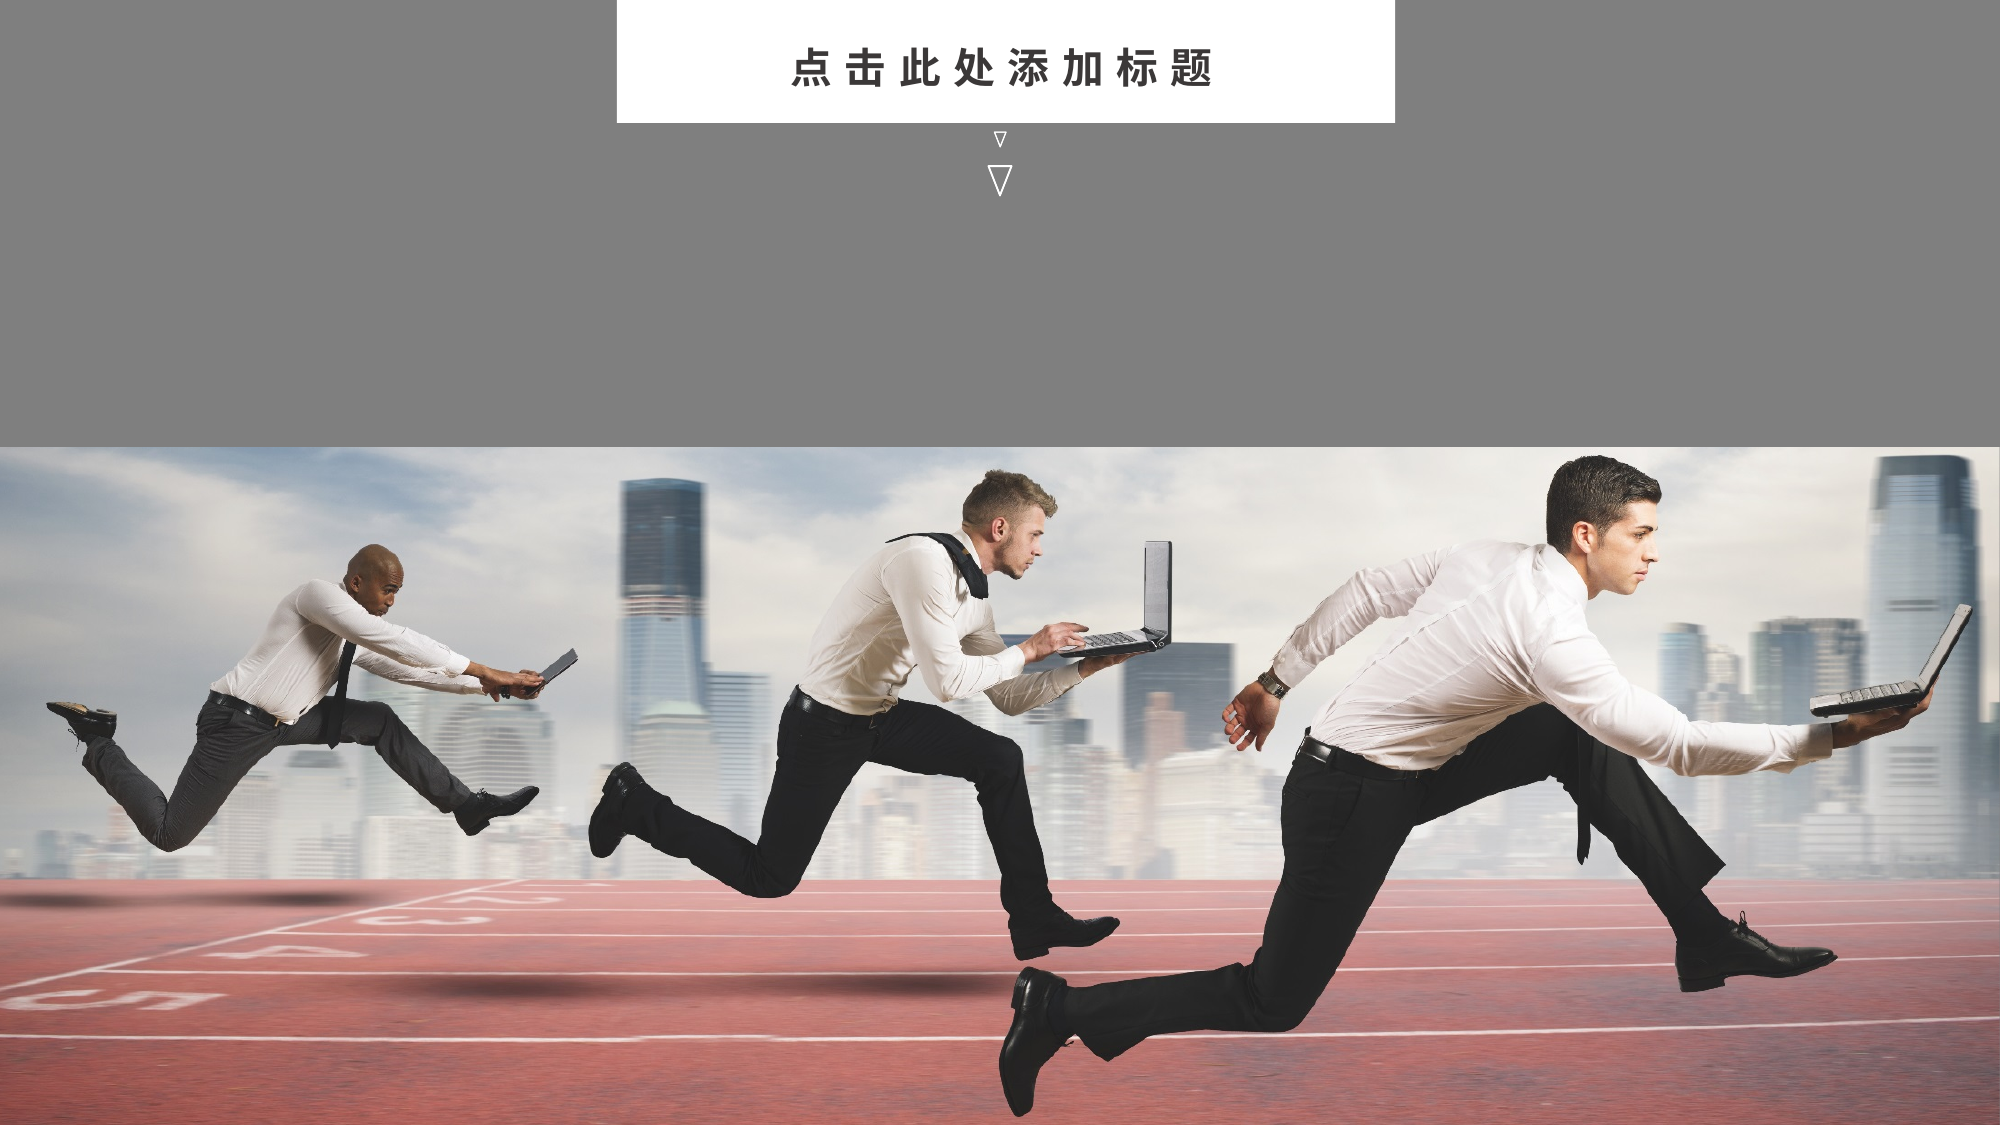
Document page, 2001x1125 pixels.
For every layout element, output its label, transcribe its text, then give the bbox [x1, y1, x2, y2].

picture [0, 447, 2000, 1125]
text_box 点击此处添加标题 [775, 34, 1307, 99]
